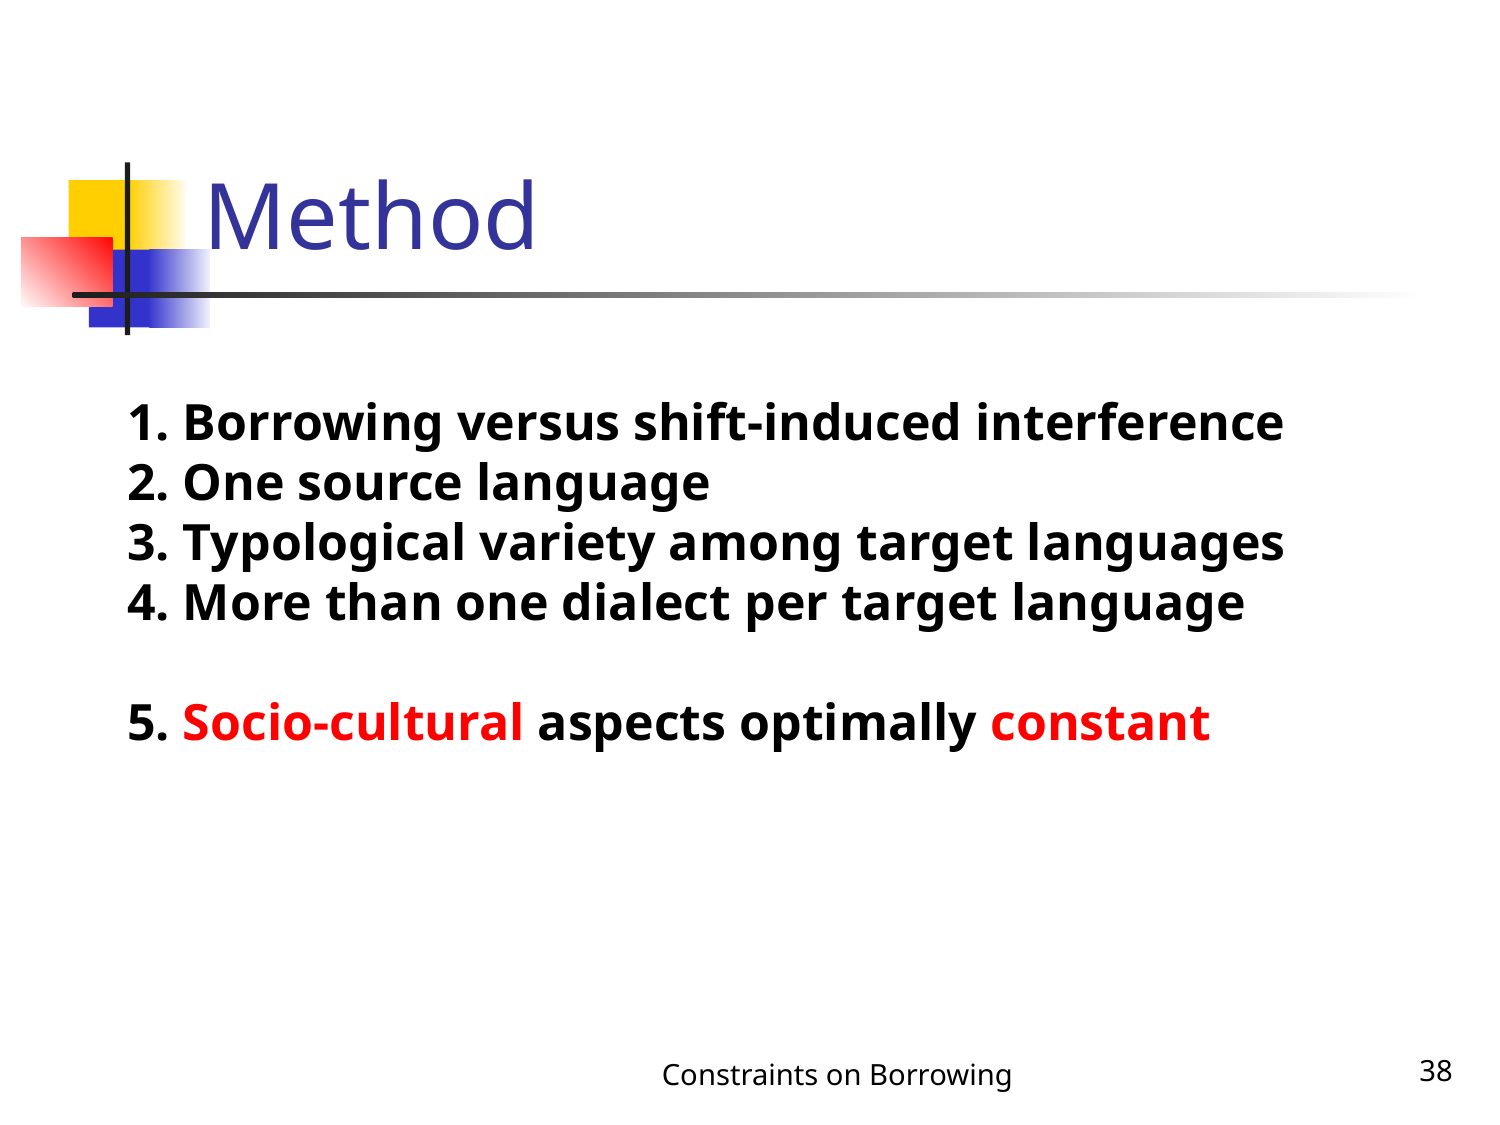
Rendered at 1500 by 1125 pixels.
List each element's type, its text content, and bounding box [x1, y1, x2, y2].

slide_number 38 [1154, 1023, 1468, 1100]
title Method [188, 34, 1468, 276]
text_box 1. Borrowing versus shift-induced interference 2. One source language 3. Typological variety among target languages 4. More than one dialect per target language 5. Socio-cultural aspects optimally constant [112, 383, 1388, 758]
footer Constraints on Borrowing [599, 1023, 1076, 1100]
